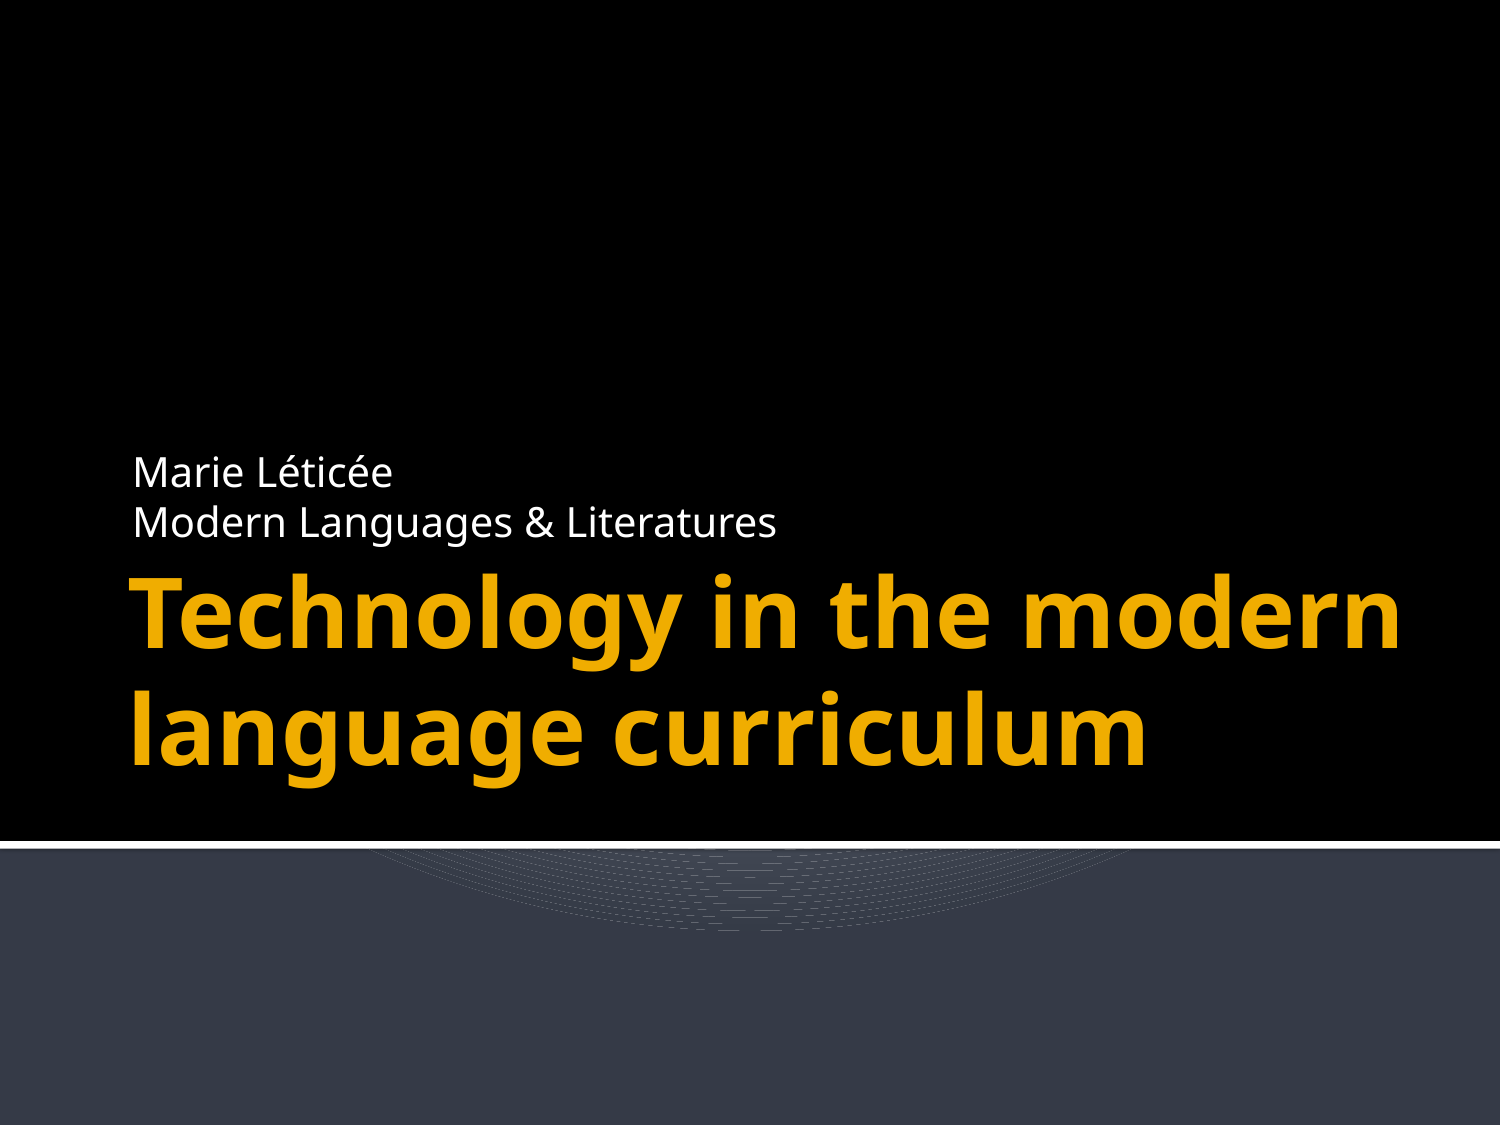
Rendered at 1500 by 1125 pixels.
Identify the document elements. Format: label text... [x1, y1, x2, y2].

title Technology in the modern language curriculum [112, 550, 1438, 825]
subtitle Marie Léticée Modern Languages & Literatures [112, 299, 1438, 546]
